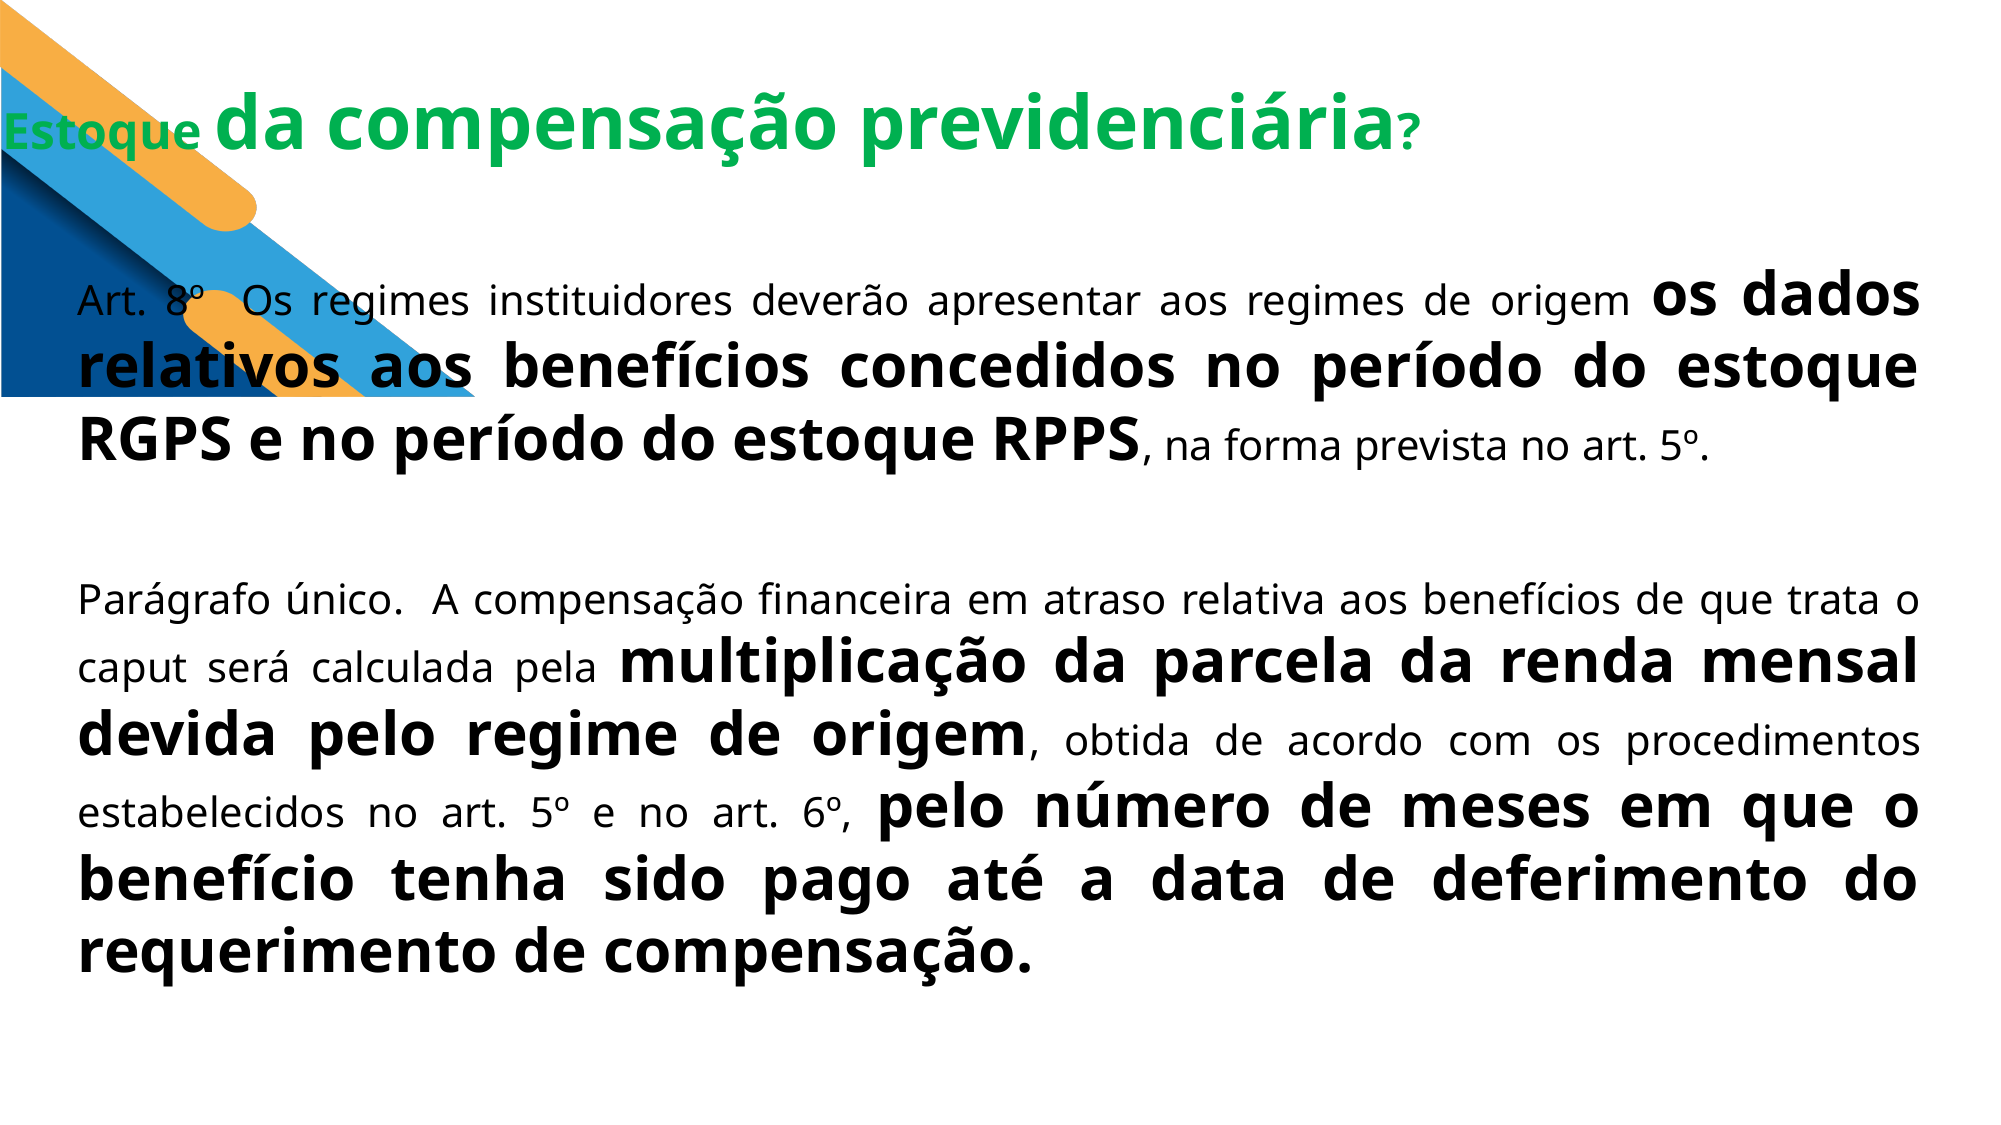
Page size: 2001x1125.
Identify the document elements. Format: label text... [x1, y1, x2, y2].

text_box Estoque da compensação previdenciária? [0, 66, 1437, 172]
text_box Art. 8º Os regimes instituidores deverão apresentar aos regimes de origem os dados relativos aos benefícios concedidos no período do estoque RGPS e no período do estoque RPPS, na forma prevista no art. 5º. Parágrafo único. A compensação financeira em atraso relativa aos benefícios de que trata o caput será calculada pela multiplicação da parcela da renda mensal devida pelo regime de origem, obtida de acordo com os procedimentos estabelecidos no art. 5º e no art. 6º, pelo número de meses em que o benefício tenha sido pago até a data de deferimento do requerimento de compensação. [63, 197, 1937, 993]
text_box [0, 172, 475, 397]
text_box [0, 0, 475, 66]
